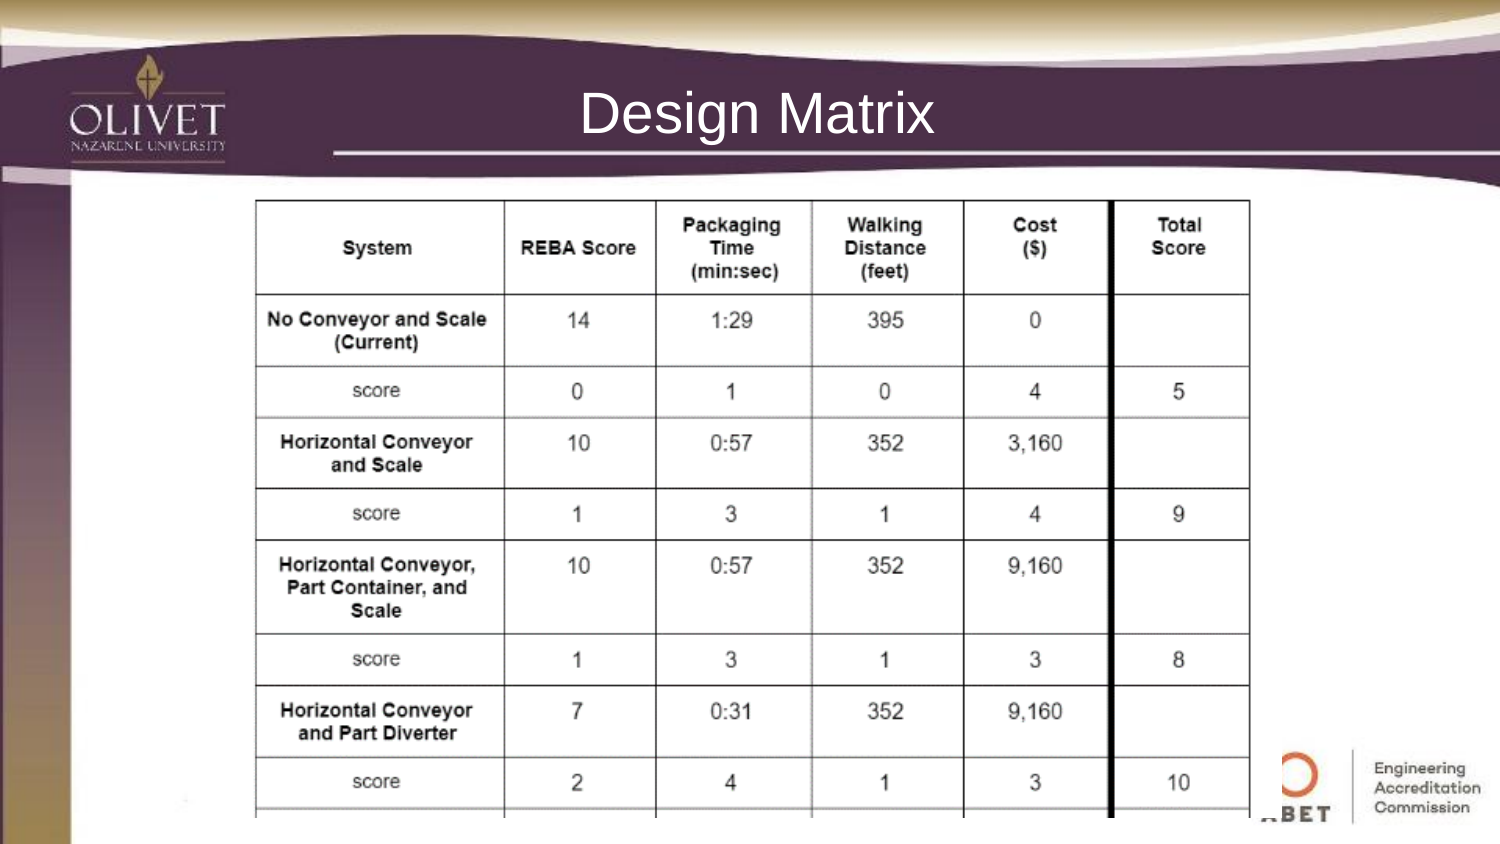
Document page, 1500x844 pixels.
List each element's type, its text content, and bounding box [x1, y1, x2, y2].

title Design Matrix [51, 60, 1449, 155]
picture [0, 0, 1500, 844]
